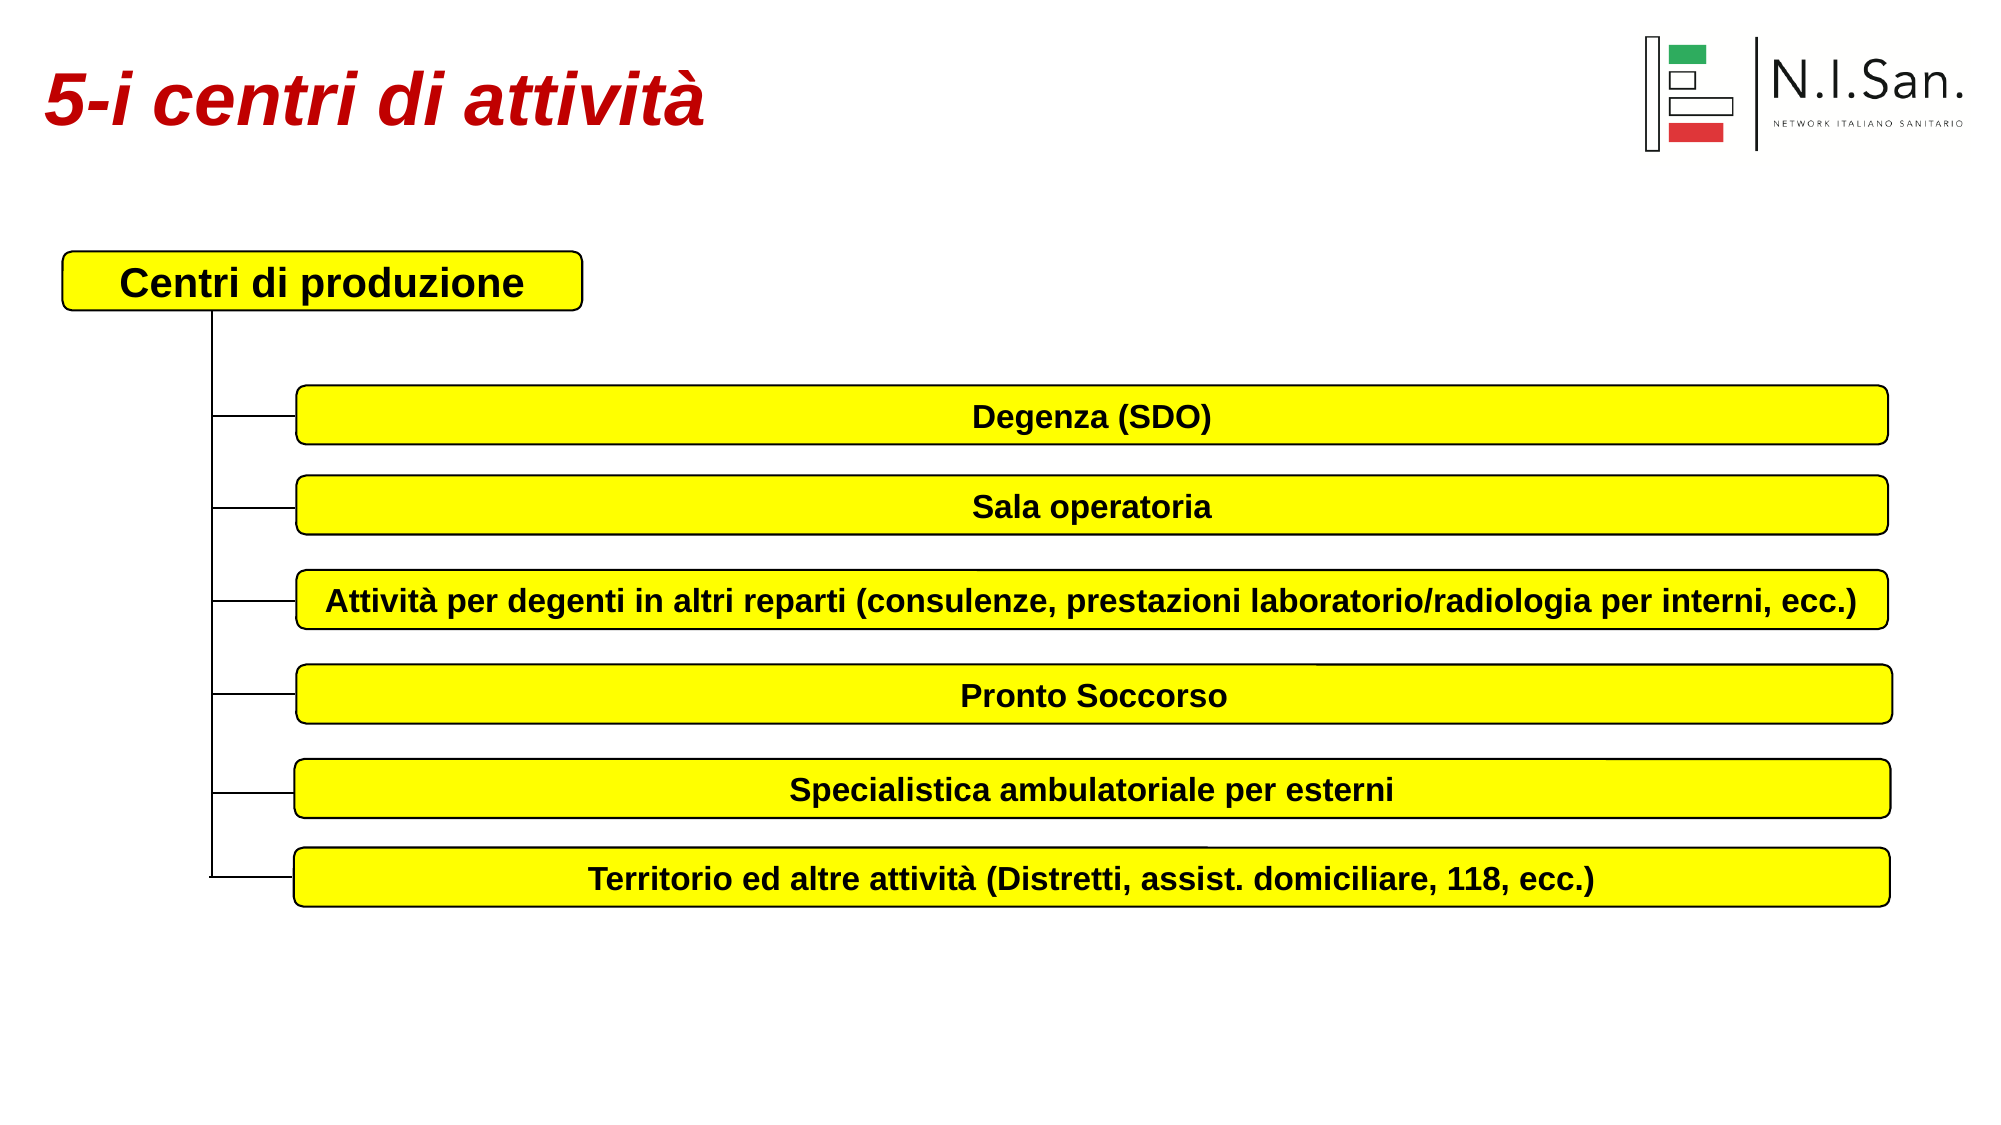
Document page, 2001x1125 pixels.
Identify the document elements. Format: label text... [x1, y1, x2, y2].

text_box Territorio ed altre attività (Distretti, assist. domiciliare, 118, ecc.) [293, 847, 1890, 907]
text_box Sala operatoria [296, 475, 1889, 535]
text_box Pronto Soccorso [296, 664, 1893, 724]
text_box Attività per degenti in altri reparti (consulenze, prestazioni laboratorio/radiologia per interni, ecc.) [296, 569, 1889, 630]
text_box Specialistica ambulatoriale per esterni [294, 758, 1891, 819]
picture [1639, 23, 1971, 166]
text_box 5-i centri di attività [29, 42, 1639, 148]
text_box Degenza (SDO) [296, 385, 1889, 445]
text_box Centri di produzione [62, 251, 583, 311]
